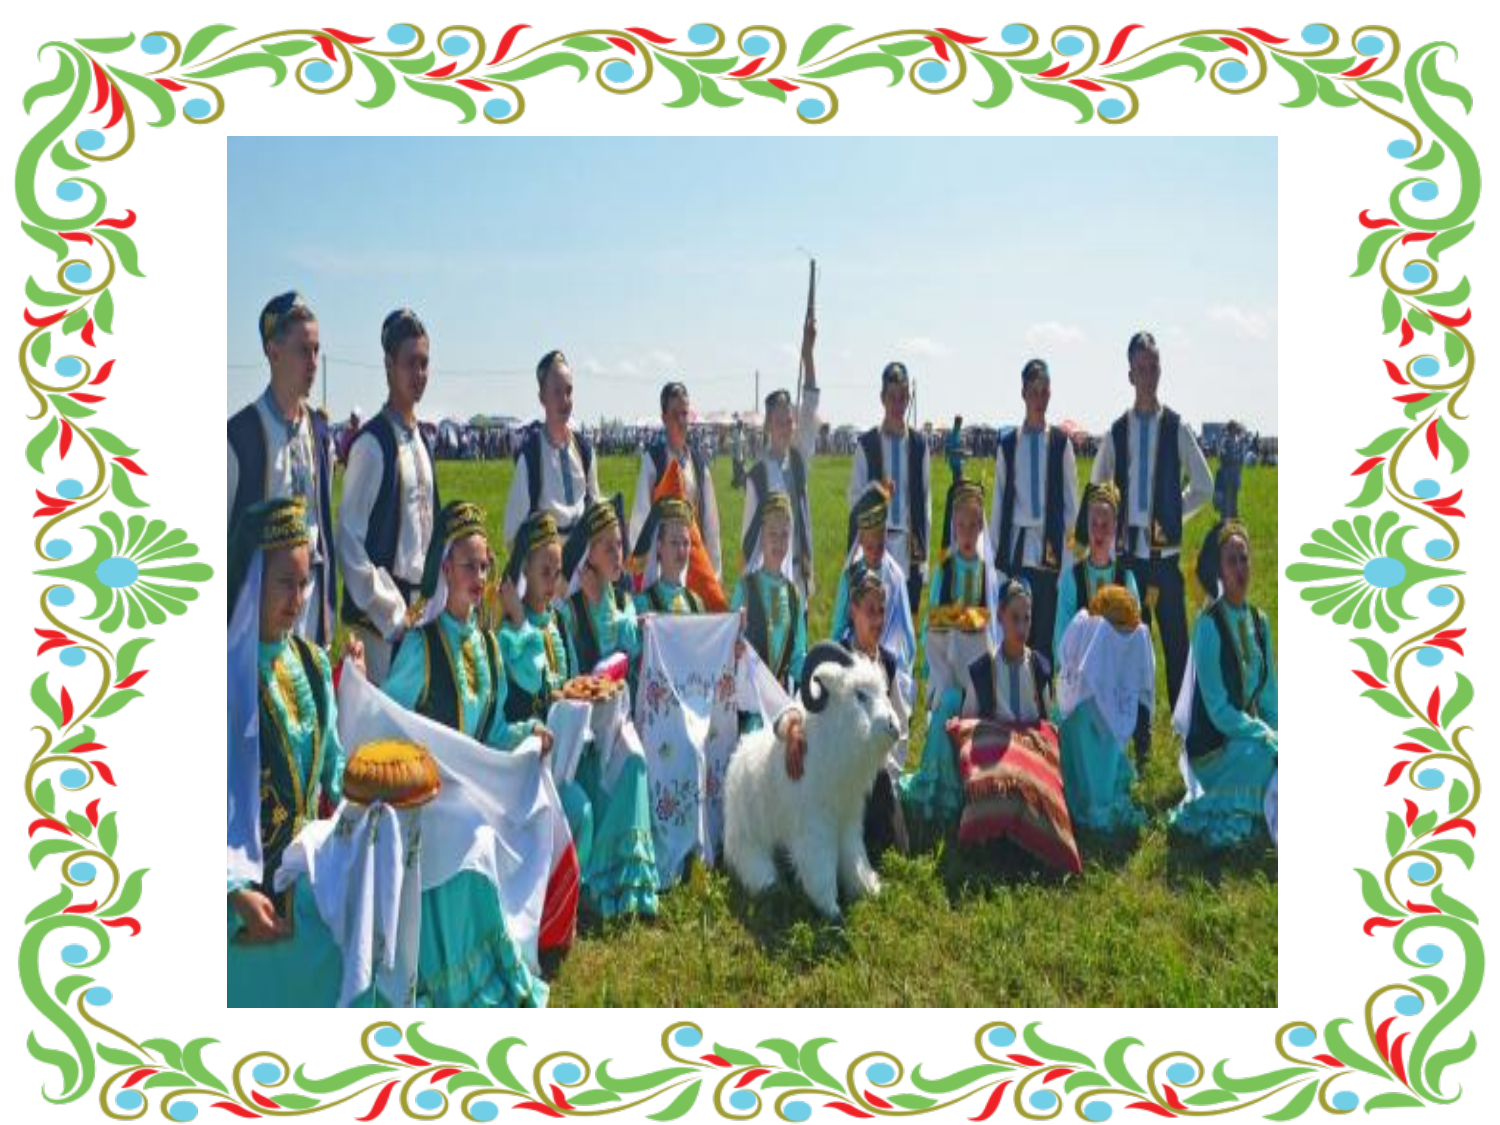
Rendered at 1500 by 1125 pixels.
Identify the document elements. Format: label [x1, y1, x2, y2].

list [227, 136, 1278, 1008]
picture [14, 21, 1486, 1125]
